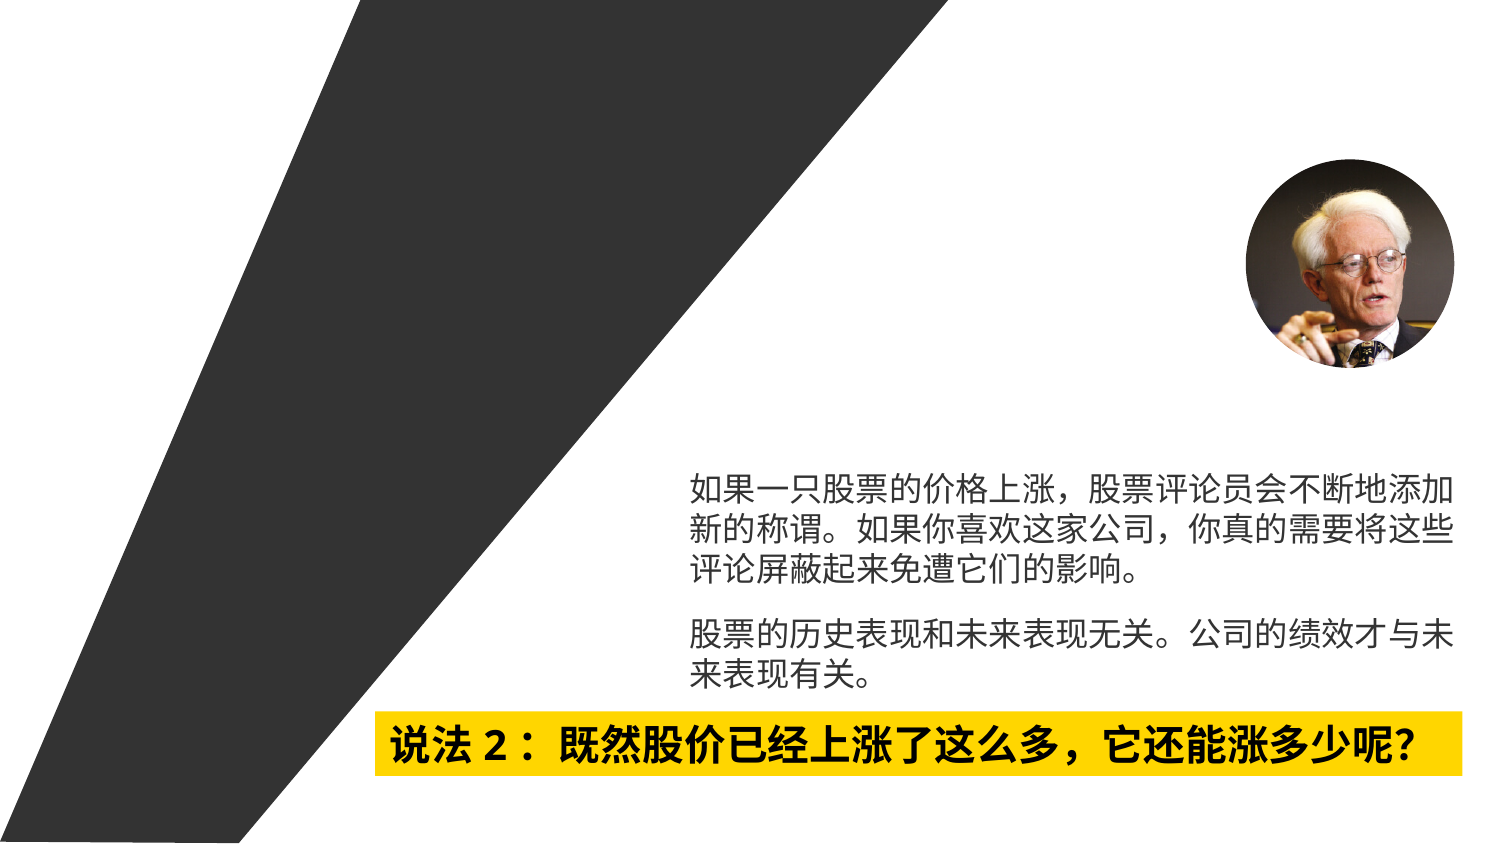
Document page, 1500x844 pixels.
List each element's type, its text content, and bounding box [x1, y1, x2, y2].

text_box 如果一只股票的价格上涨，股票评论员会不断地添加新的称谓。如果你喜欢这家公司，你真的需要将这些评论屏蔽起来免遭它们的影响。 股票的历史表现和未来表现无关。公司的绩效才与未来表现有关。 [673, 450, 1500, 711]
picture [1245, 159, 1455, 369]
text_box 说法2：既然股价已经上涨了这么多，它还能涨多少呢？ [375, 711, 1463, 776]
text_box [0, 0, 951, 844]
